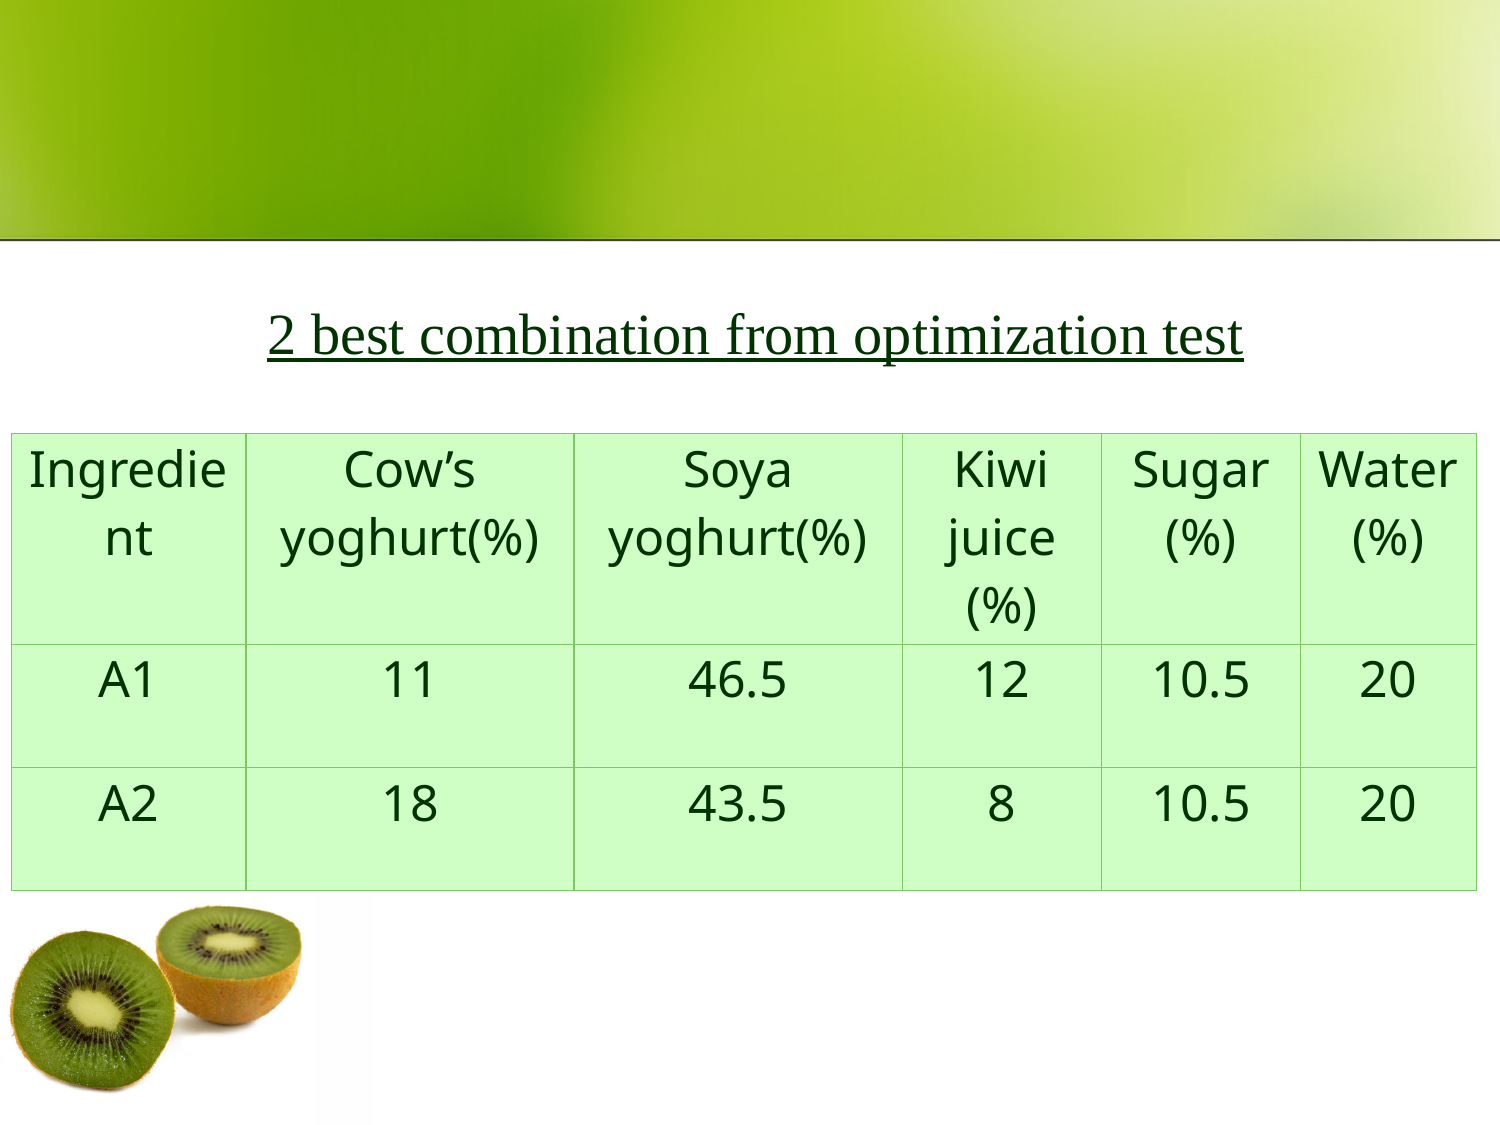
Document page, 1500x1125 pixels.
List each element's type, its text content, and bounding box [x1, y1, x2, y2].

table_header Soya yoghurt(%) [575, 434, 902, 644]
table_cell 46.5 [575, 645, 902, 767]
table_cell A2 [12, 768, 245, 877]
table_cell 18 [247, 768, 573, 890]
table_cell 11 [247, 645, 573, 767]
table_header Sugar (%) [1102, 434, 1300, 644]
table_cell A1 [12, 645, 245, 767]
table_cell 10.5 [1102, 645, 1300, 767]
table_cell 8 [903, 768, 1101, 890]
table_header Water (%) [1301, 434, 1476, 644]
table_cell 20 [1301, 645, 1476, 767]
picture [0, 0, 1500, 1125]
table_cell 12 [903, 645, 1101, 767]
table_cell 43.5 [575, 768, 902, 890]
table_header Cow’s yoghurt(%) [247, 434, 573, 644]
table_header Ingredient [12, 434, 245, 644]
table_header Kiwi juice (%) [903, 434, 1101, 644]
table_cell 20 [1301, 768, 1476, 890]
table_cell 10.5 [1102, 768, 1300, 890]
text_box 2 best combination from optimization test [222, 289, 1289, 374]
